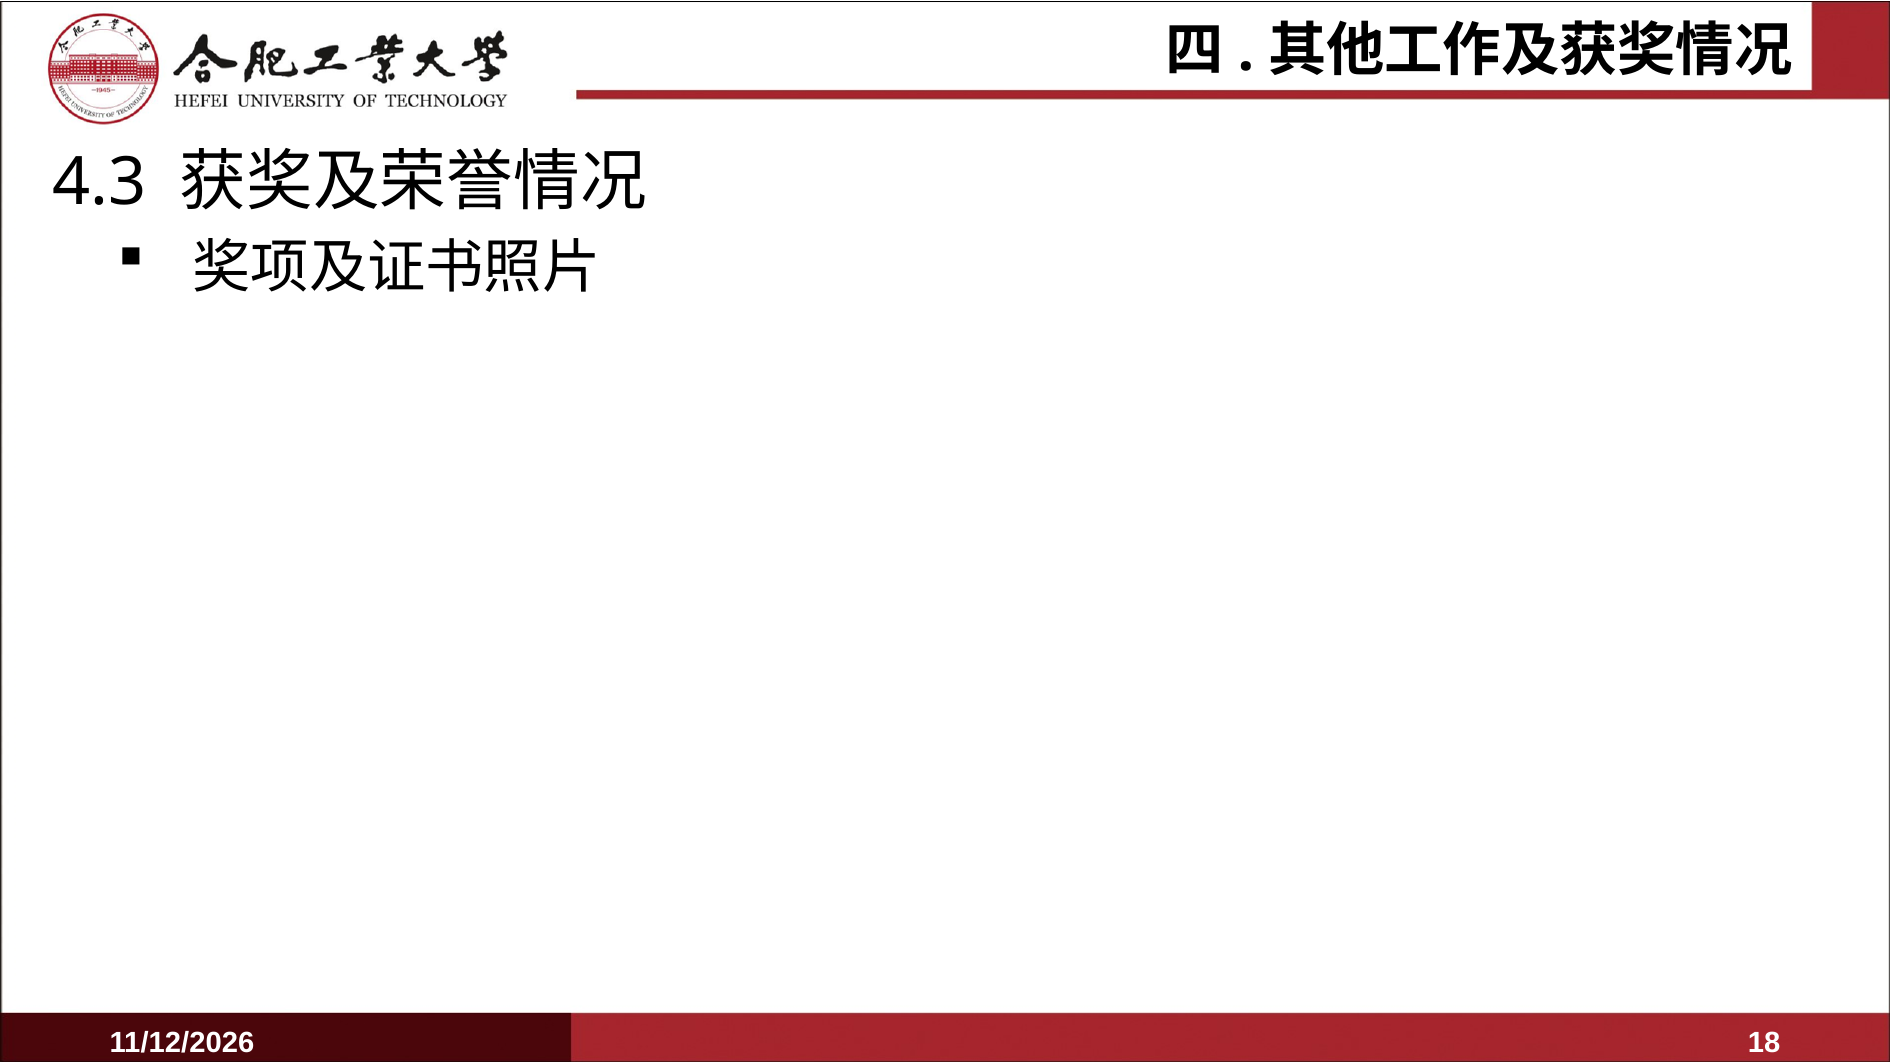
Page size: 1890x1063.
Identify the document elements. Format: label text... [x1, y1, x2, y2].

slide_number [94, 1015, 536, 1063]
title 四.其他工作及获奖情况 [587, 0, 1808, 95]
slide_number 17 [1354, 1015, 1796, 1063]
picture [0, 1, 1890, 1062]
list 4.3 获奖及荣誉情况 奖项及证书照片 [37, 129, 1838, 981]
